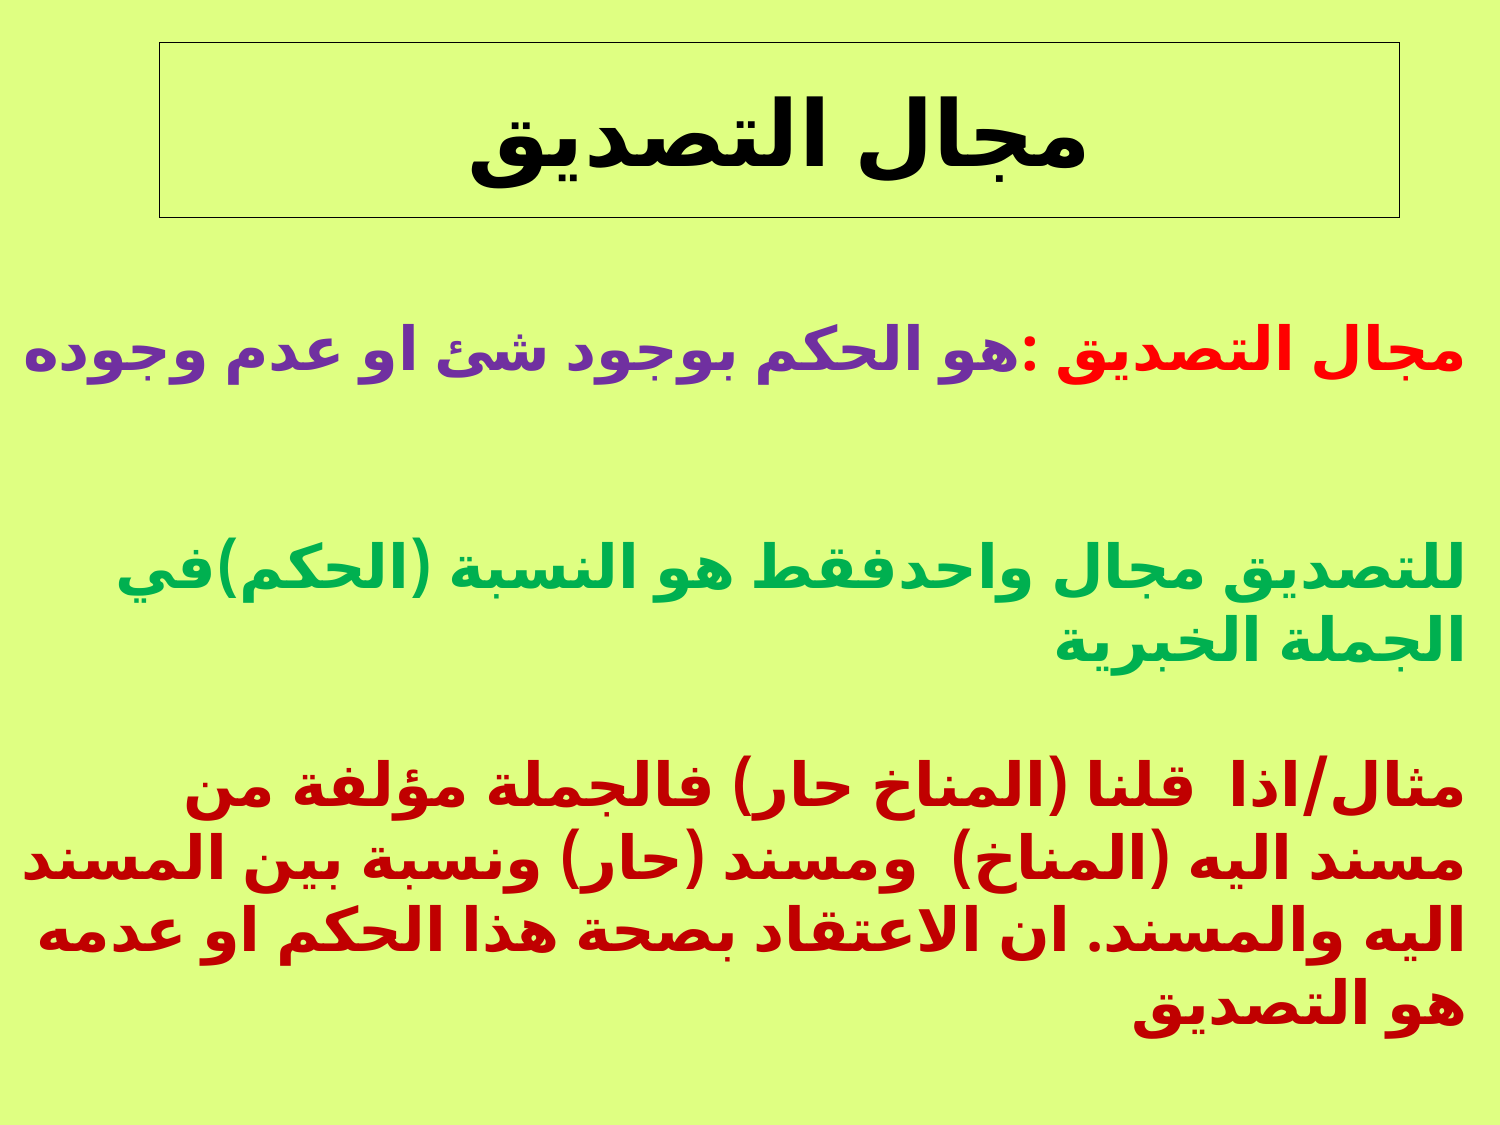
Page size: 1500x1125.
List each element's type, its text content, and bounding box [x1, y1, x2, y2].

text_box مجال التصديق [159, 42, 1400, 218]
text_box مجال التصديق :هو الحكم بوجود شئ او عدم وجوده للتصديق مجال واحدفقط هو النسبة (الحكم)في الجملة الخبرية مثال/اذا قلنا (المناخ حار) فالجملة مؤلفة من مسند اليه (المناخ) ومسند (حار) ونسبة بين المسند اليه والمسند. ان الاعتقاد بصحة هذا الحكم او عدمه هو التصديق [0, 302, 1483, 1059]
